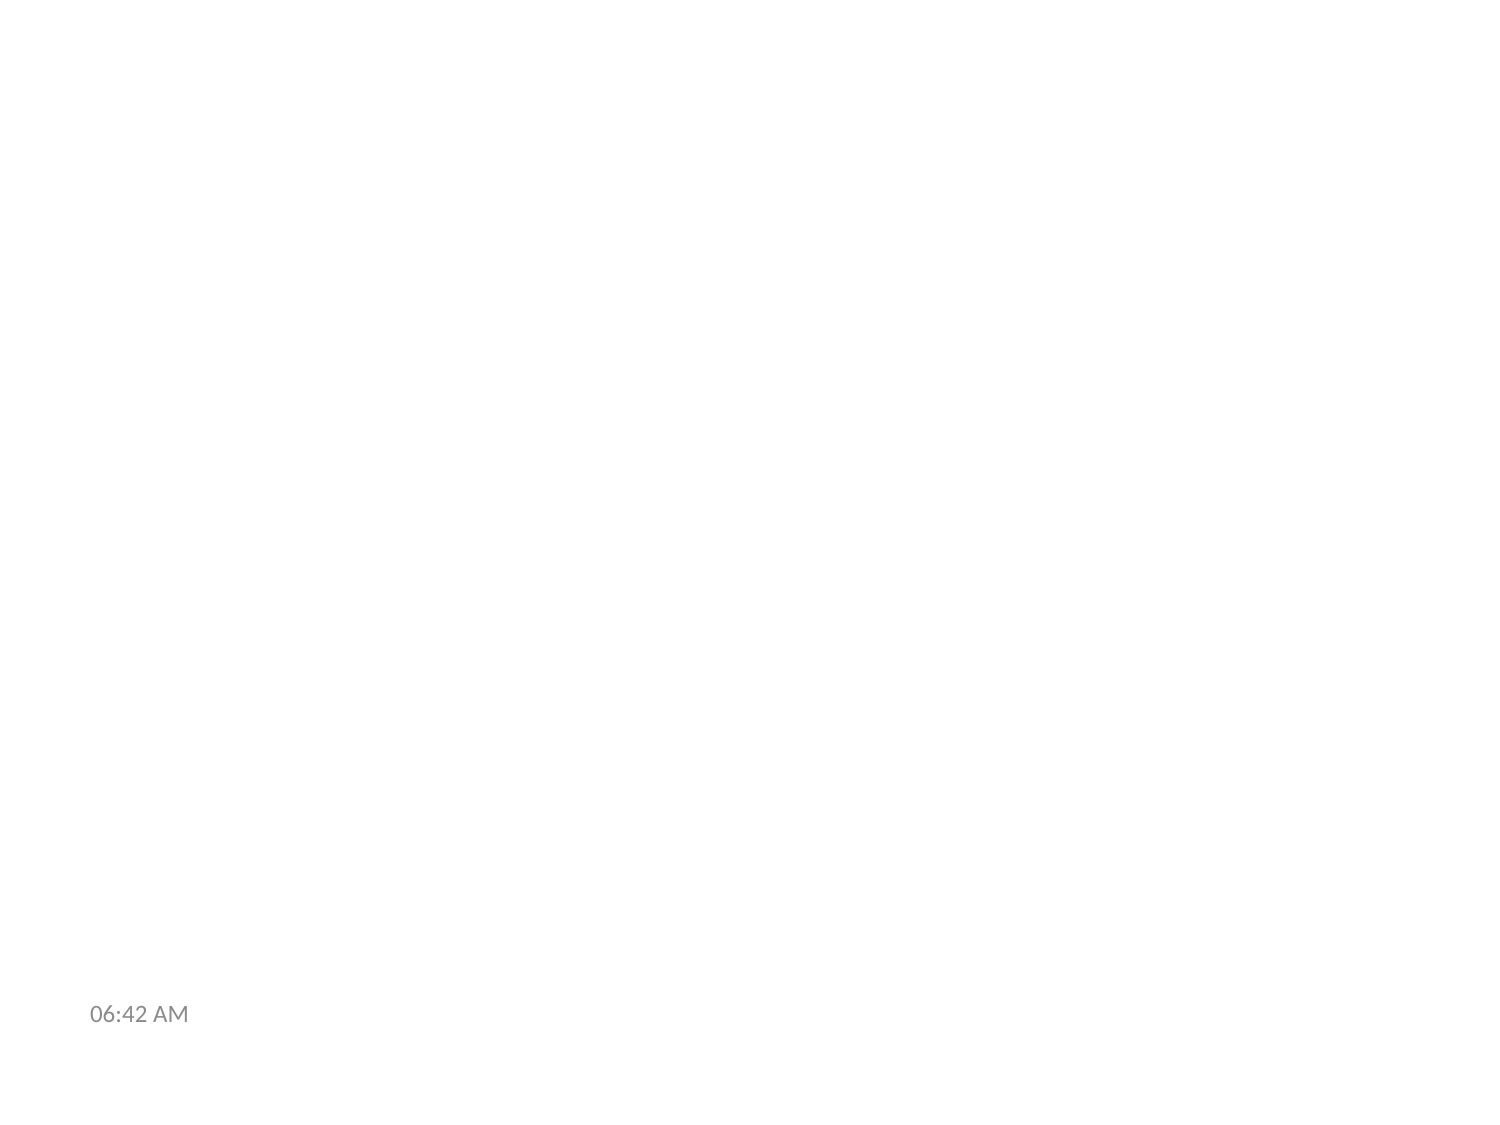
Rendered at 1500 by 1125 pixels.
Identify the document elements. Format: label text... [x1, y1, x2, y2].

text_box 3:35 PM [75, 982, 425, 1043]
